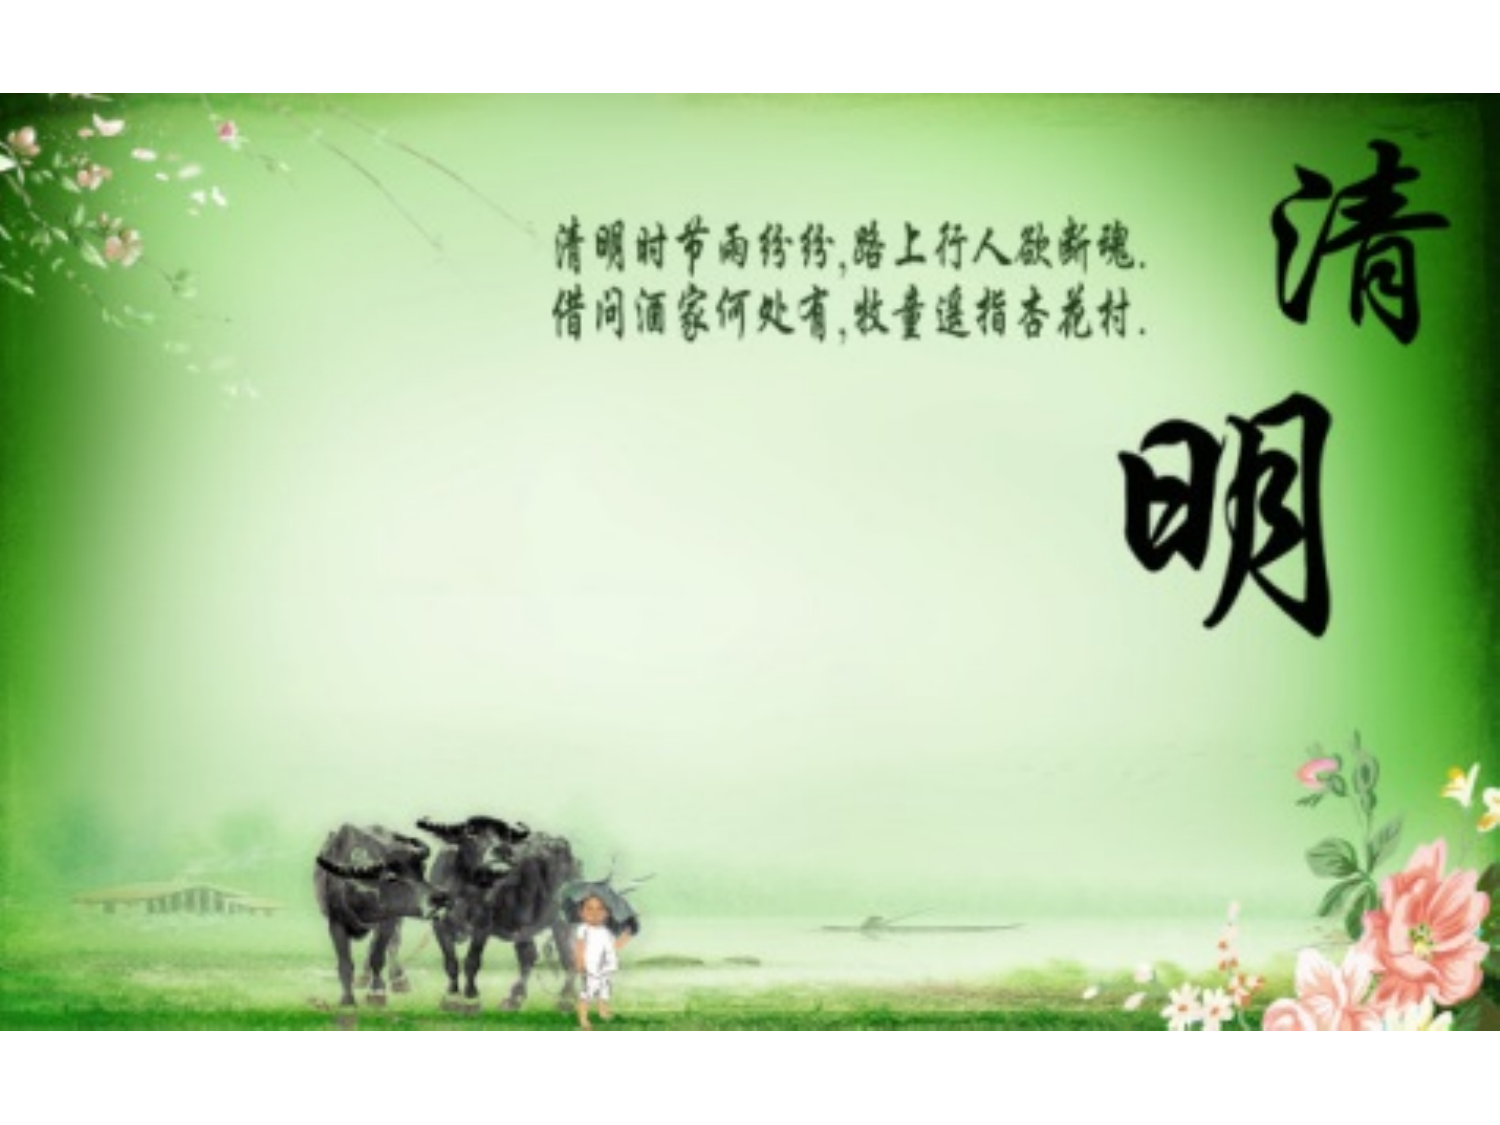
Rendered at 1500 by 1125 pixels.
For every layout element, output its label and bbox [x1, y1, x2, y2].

picture [0, 93, 1500, 1032]
